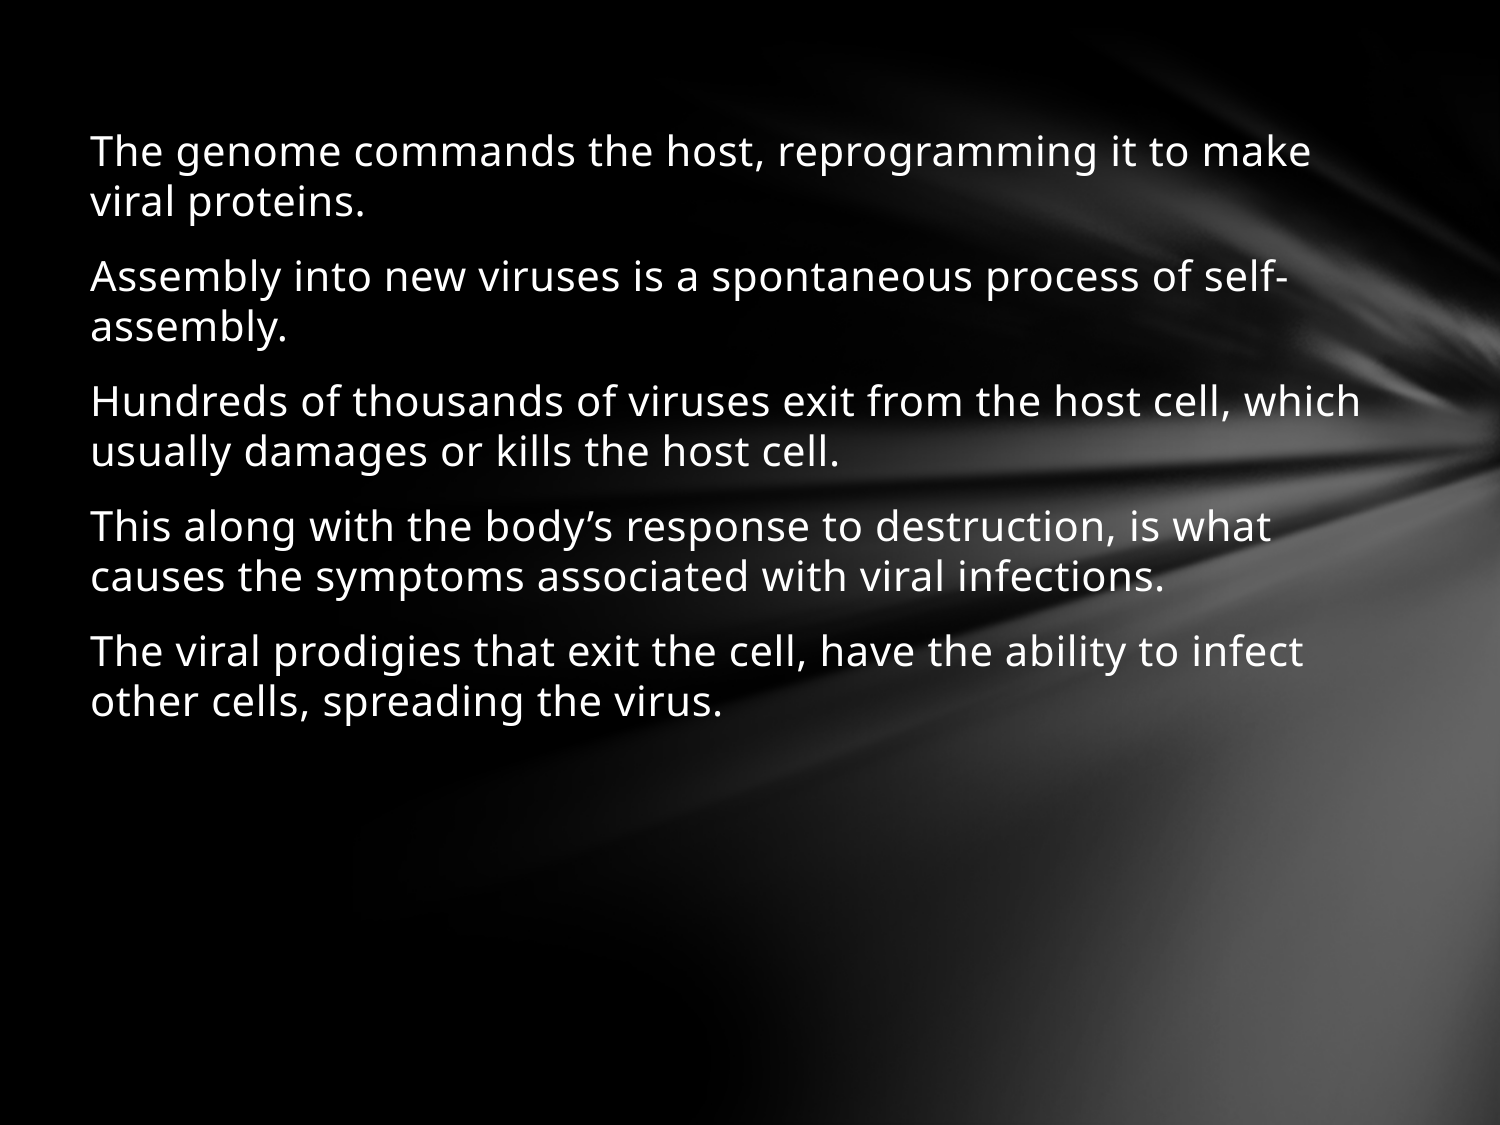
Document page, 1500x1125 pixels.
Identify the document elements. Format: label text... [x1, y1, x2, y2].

list The genome commands the host, reprogramming it to make viral proteins. Assembly into new viruses is a spontaneous process of self-assembly. Hundreds of thousands of viruses exit from the host cell, which usually damages or kills the host cell. This along with the body’s response to destruction, is what causes the symptoms associated with viral infections. The viral prodigies that exit the cell, have the ability to infect other cells, spreading the virus. [75, 116, 1425, 1035]
